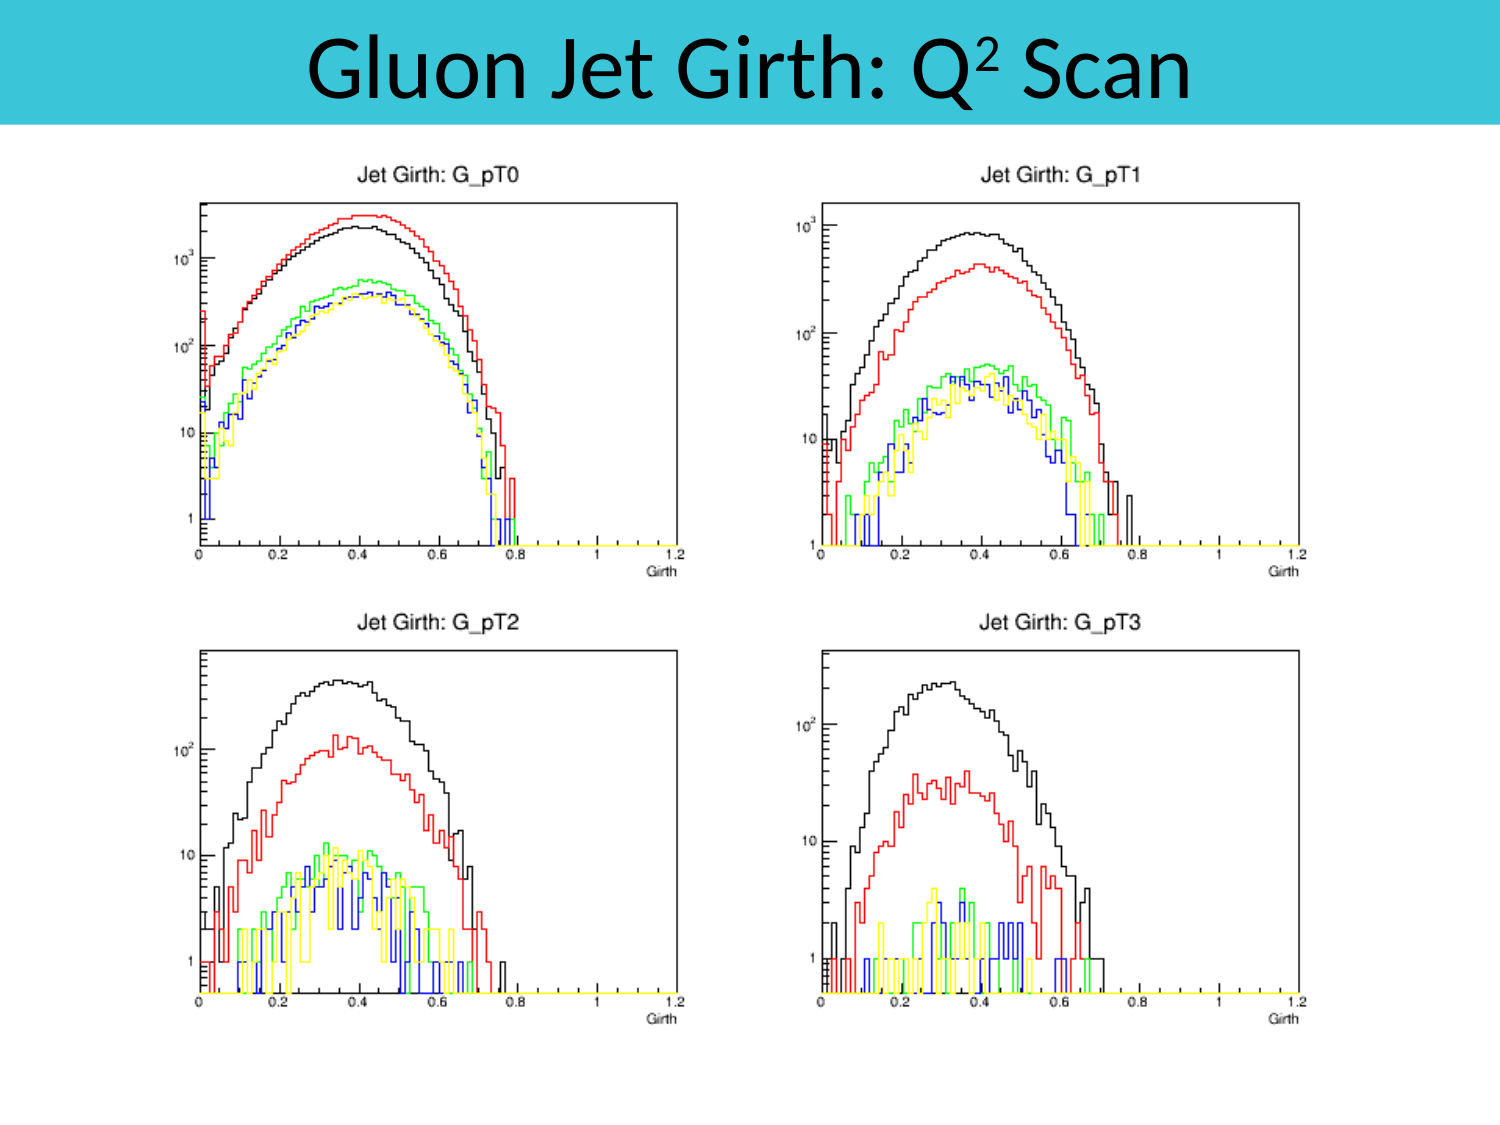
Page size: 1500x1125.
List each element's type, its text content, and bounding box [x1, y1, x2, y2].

text_box Gluon Jet Girth: Q2 Scan [0, 0, 1500, 125]
picture [128, 151, 1372, 1046]
